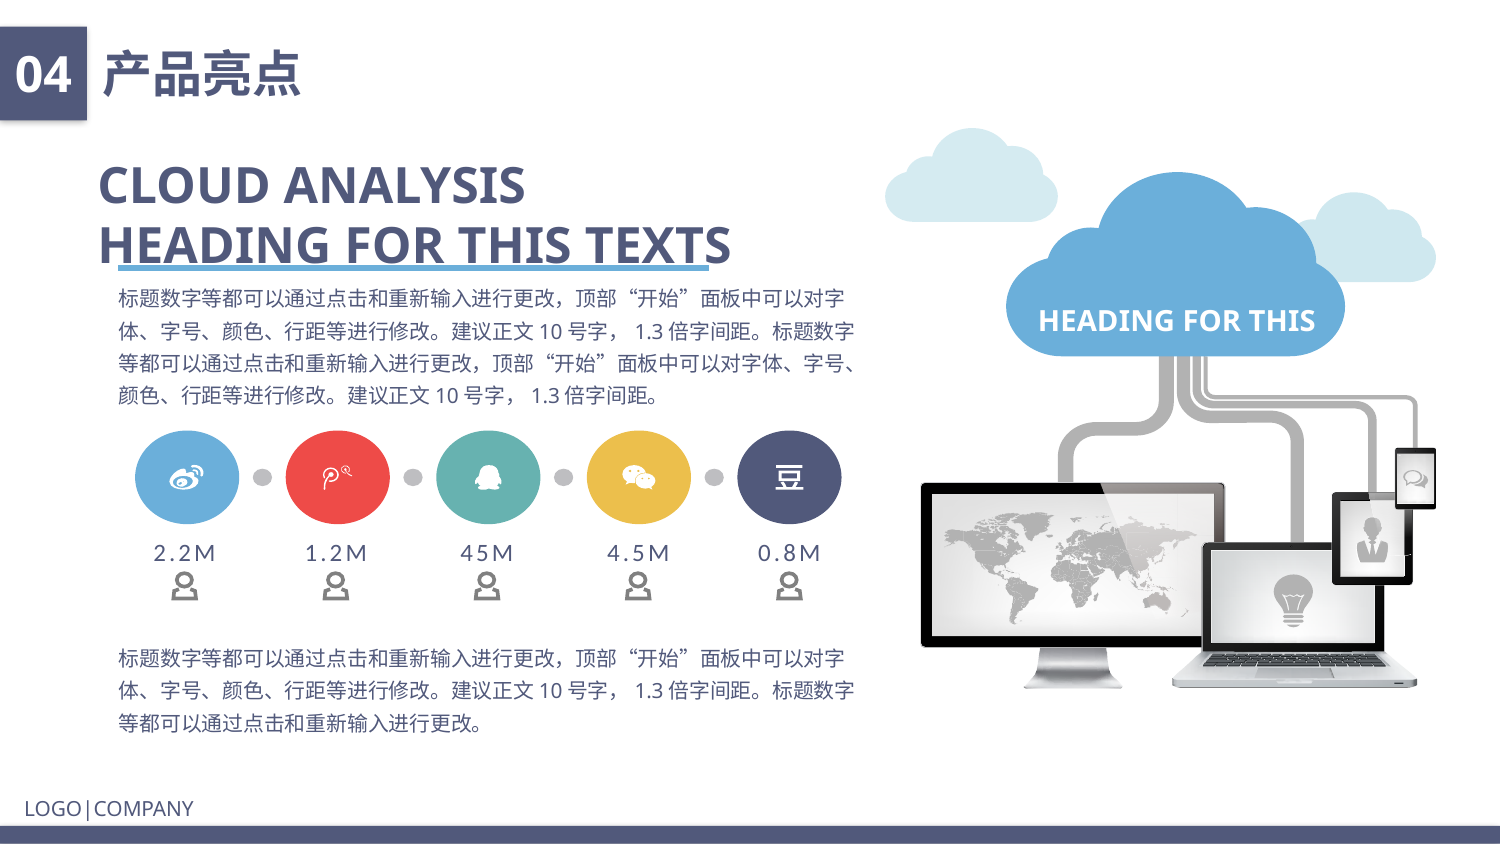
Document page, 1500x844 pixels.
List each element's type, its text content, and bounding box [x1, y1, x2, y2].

text_box [1299, 192, 1436, 283]
text_box [475, 465, 502, 490]
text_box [777, 572, 801, 599]
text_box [626, 572, 650, 599]
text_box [475, 572, 499, 599]
text_box [702, 466, 726, 489]
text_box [622, 464, 656, 490]
text_box [551, 466, 576, 489]
text_box [401, 466, 425, 489]
text_box [885, 128, 1058, 222]
text_box [1026, 345, 1052, 356]
text_box [283, 428, 392, 527]
text_box CLOUD ANALYSIS HEADING FOR THIS TEXTS [82, 145, 747, 281]
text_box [322, 464, 353, 491]
text_box [434, 428, 543, 527]
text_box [0, 26, 320, 121]
text_box [1006, 172, 1346, 340]
text_box 0.8M [743, 529, 836, 575]
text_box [168, 464, 206, 491]
text_box [133, 428, 242, 527]
text_box [0, 825, 1500, 844]
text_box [919, 447, 1437, 689]
text_box 2.2M [138, 529, 231, 575]
text_box 4.5M [592, 529, 685, 575]
text_box HEADING FOR THIS [1020, 294, 1334, 345]
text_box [173, 572, 197, 599]
text_box LOGO|COMPANY [9, 787, 209, 828]
text_box 1.2M [289, 529, 382, 575]
text_box 标题数字等都可以通过点击和重新输入进行更改，顶部“开始”面板中可以对字体、字号、颜色、行距等进行修改。建议正文10号字，1.3倍字间距。标题数字等都可以通过点击和重新输入进行更改。 [104, 630, 871, 743]
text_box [324, 572, 348, 599]
text_box 45M [445, 529, 529, 575]
text_box [735, 428, 844, 527]
text_box [250, 466, 275, 489]
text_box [1057, 317, 1418, 446]
text_box 标题数字等都可以通过点击和重新输入进行更改，顶部“开始”面板中可以对字体、字号、颜色、行距等进行修改。建议正文10号字，1.3倍字间距。标题数字等都可以通过点击和重新输入进行更改，顶部“开始”面板中可以对字体、字号、颜色、行距等进行修改。建议正文10号字，1.3倍字间距。 [104, 271, 871, 416]
text_box [584, 428, 694, 527]
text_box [775, 464, 804, 490]
